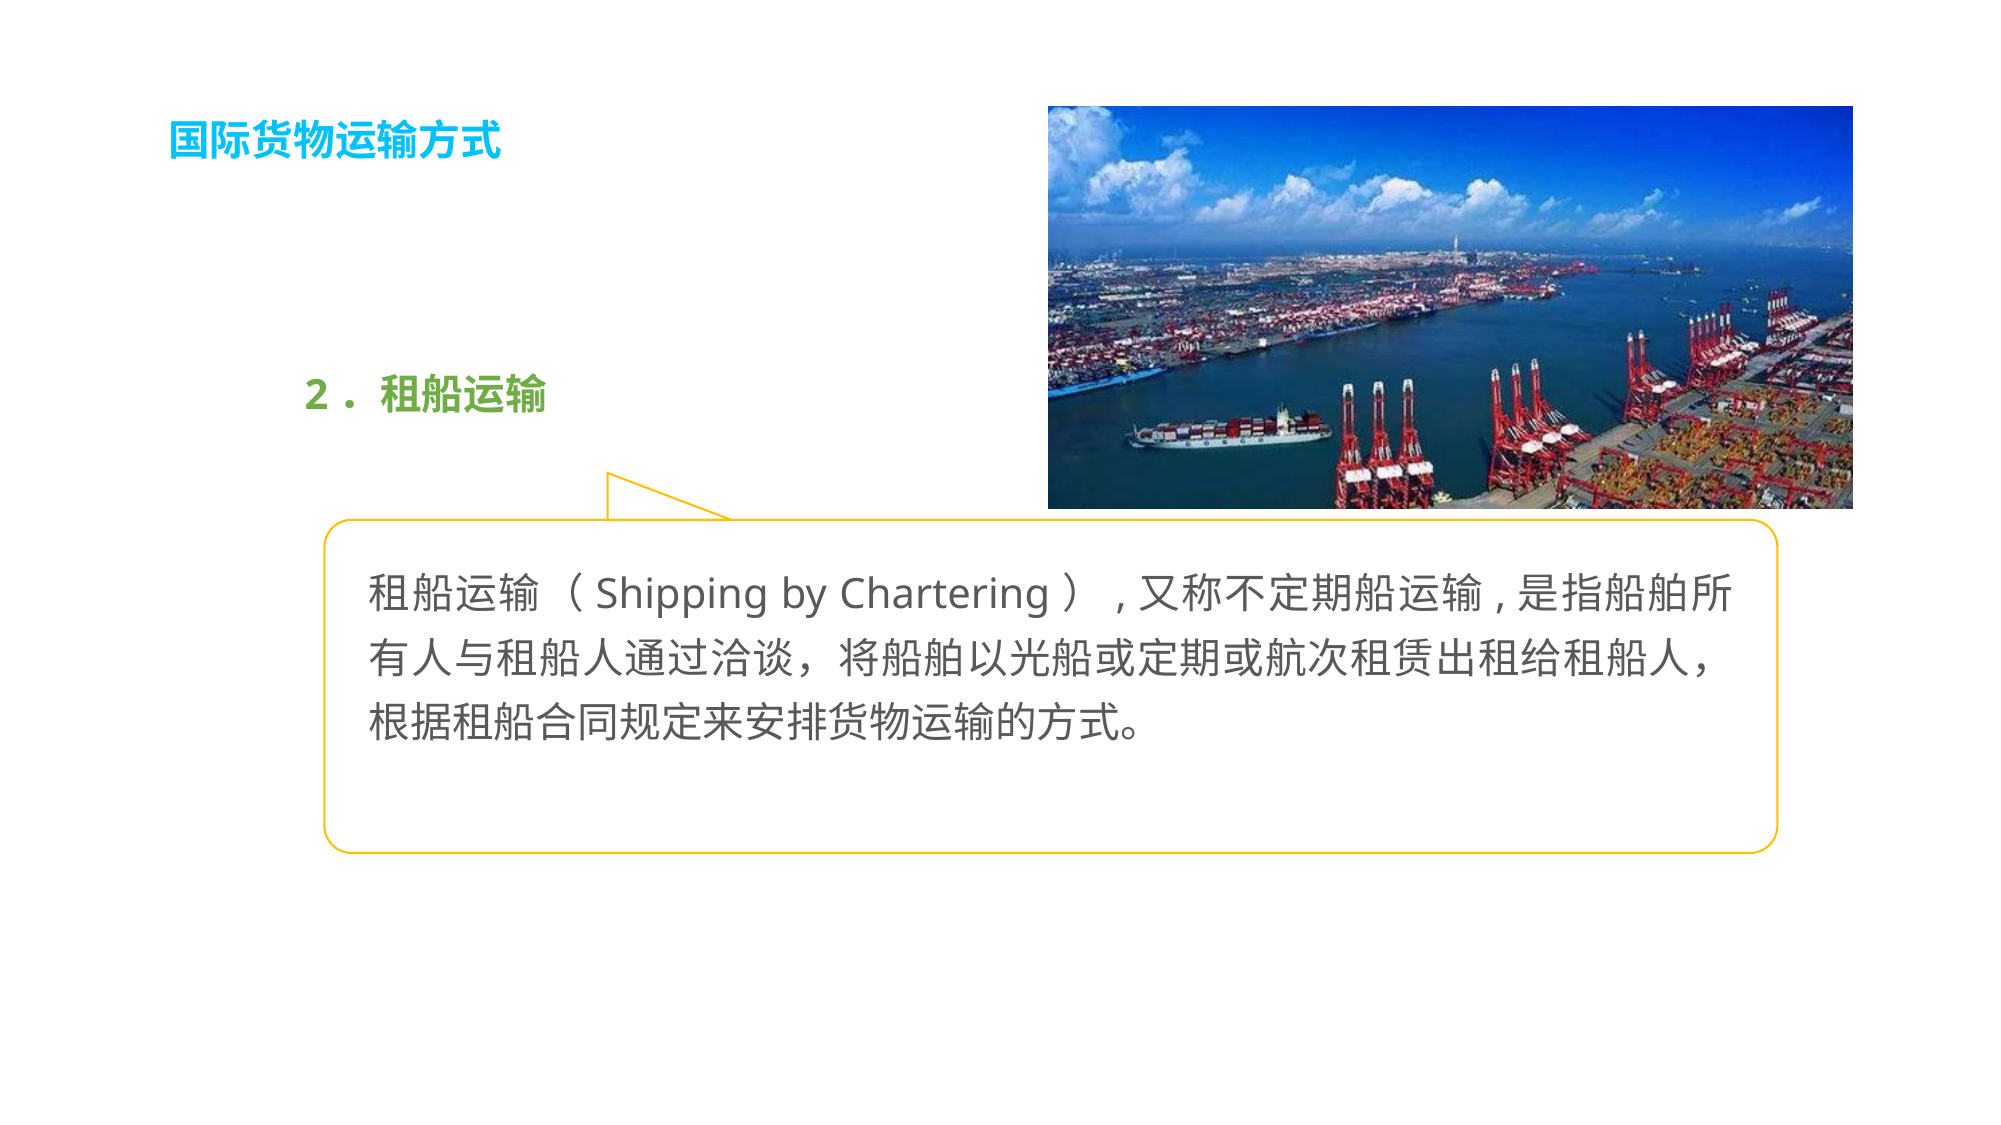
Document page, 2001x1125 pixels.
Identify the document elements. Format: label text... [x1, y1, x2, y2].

text_box 国际货物运输方式 [153, 106, 860, 172]
picture [1048, 106, 1853, 509]
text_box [324, 472, 1778, 854]
text_box 2．租船运输 [289, 335, 1048, 426]
